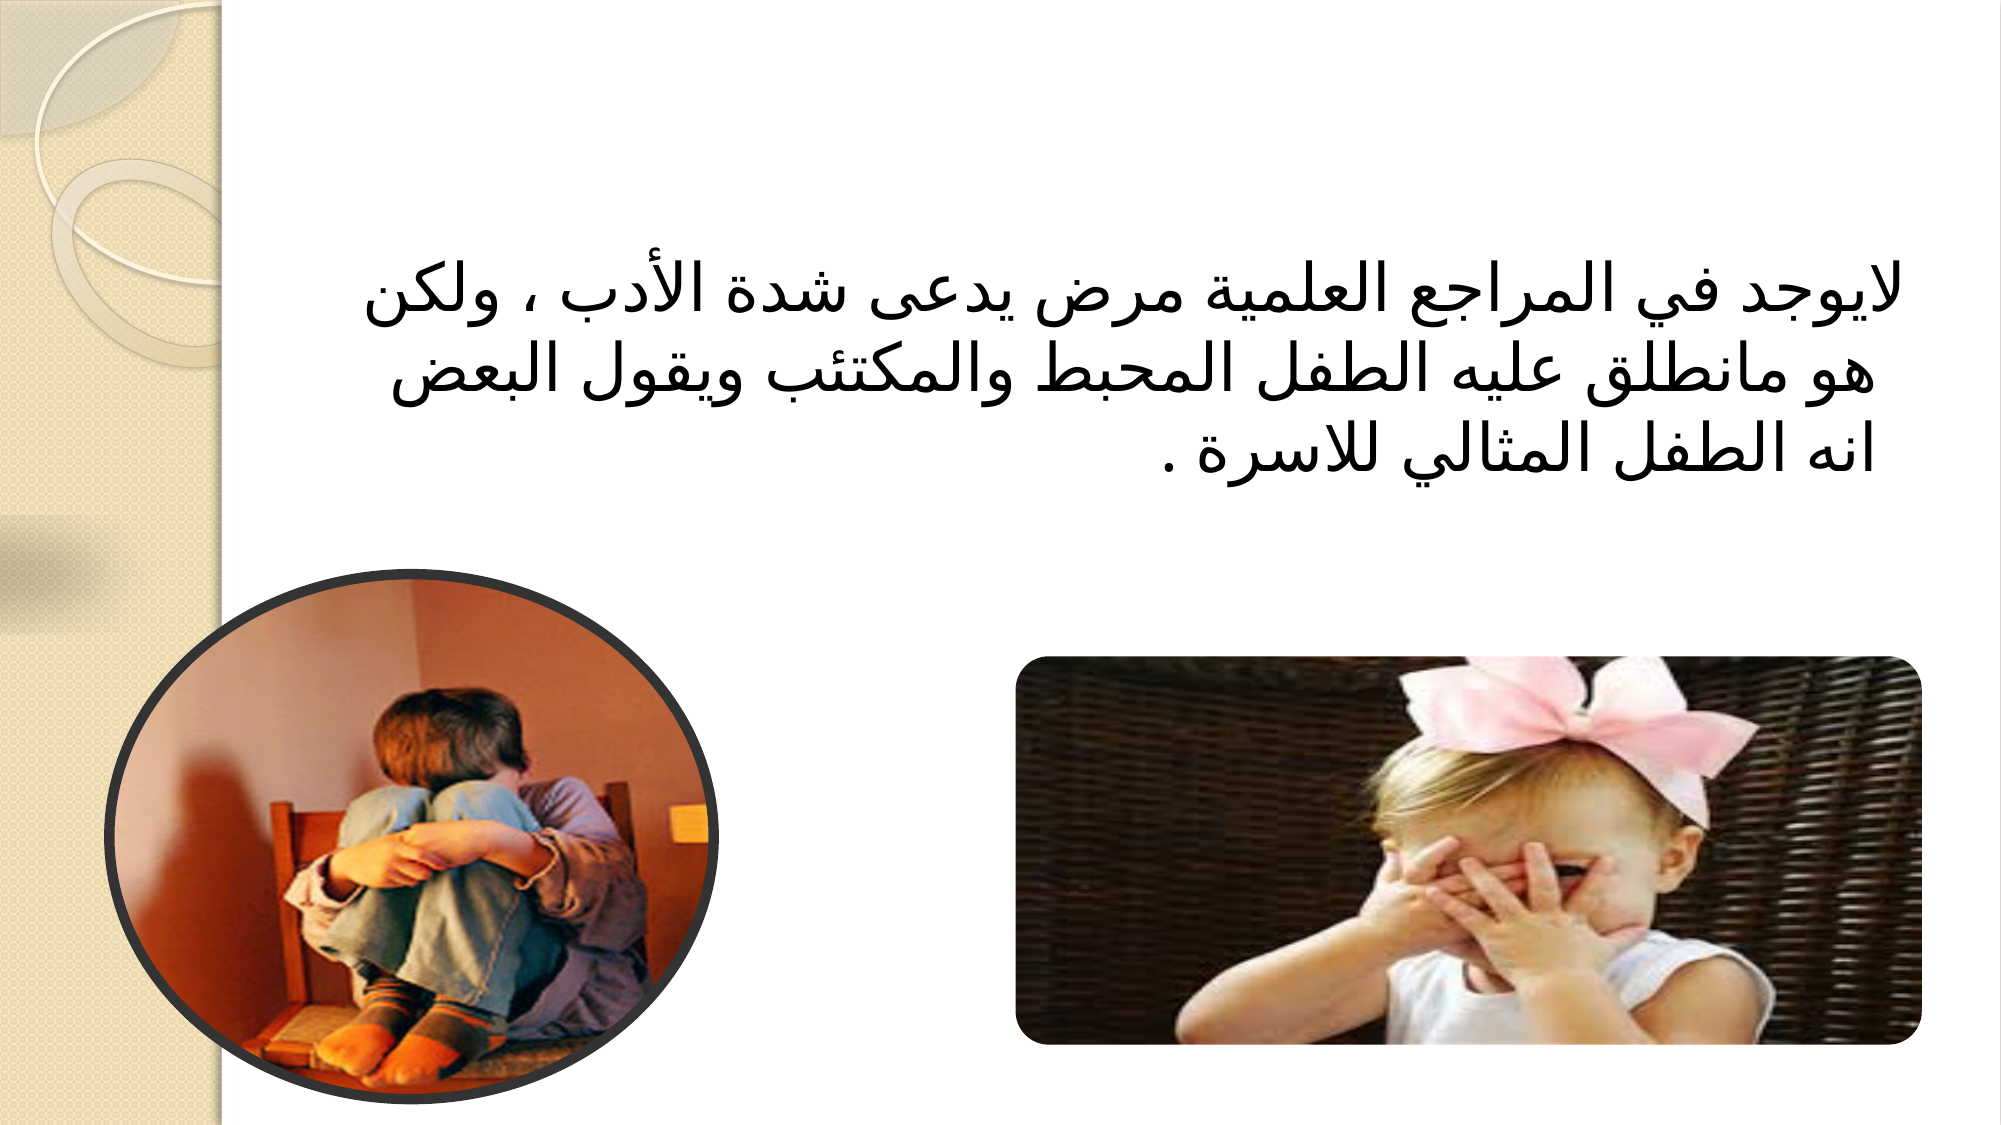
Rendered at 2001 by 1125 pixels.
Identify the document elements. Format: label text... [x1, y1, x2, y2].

picture [1015, 656, 1923, 1045]
list لايوجد في المراجع العلمية مرض يدعى شدة الأدب ، ولكن هو مانطلق عليه الطفل المحبط والمكتئب ويقول البعض انه الطفل المثالي للاسرة . [313, 237, 1954, 1025]
picture [109, 573, 714, 1100]
